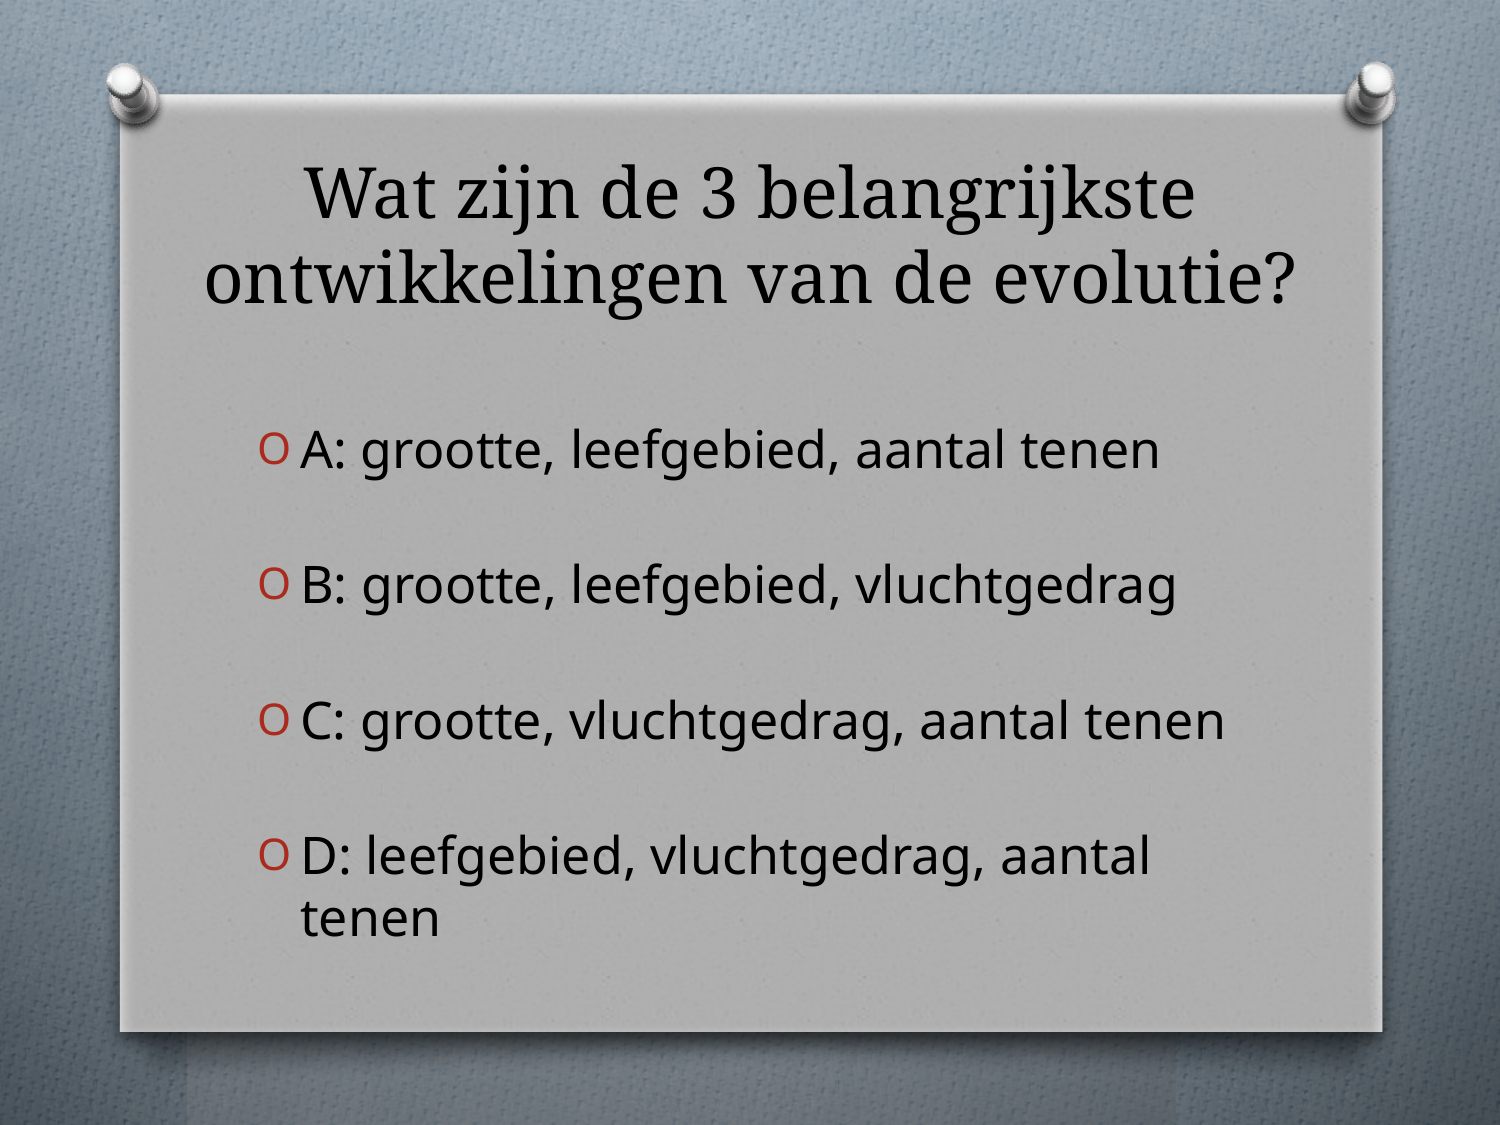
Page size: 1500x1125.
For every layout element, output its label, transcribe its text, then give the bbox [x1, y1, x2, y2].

title Wat zijn de 3 belangrijkste ontwikkelingen van de evolutie? [179, 134, 1323, 332]
list A: grootte, leefgebied, aantal tenen B: grootte, leefgebied, vluchtgedrag C: grootte, vluchtgedrag, aantal tenen D: leefgebied, vluchtgedrag, aantal tenen [242, 408, 1259, 1001]
picture [75, 29, 198, 153]
picture [1317, 35, 1439, 156]
